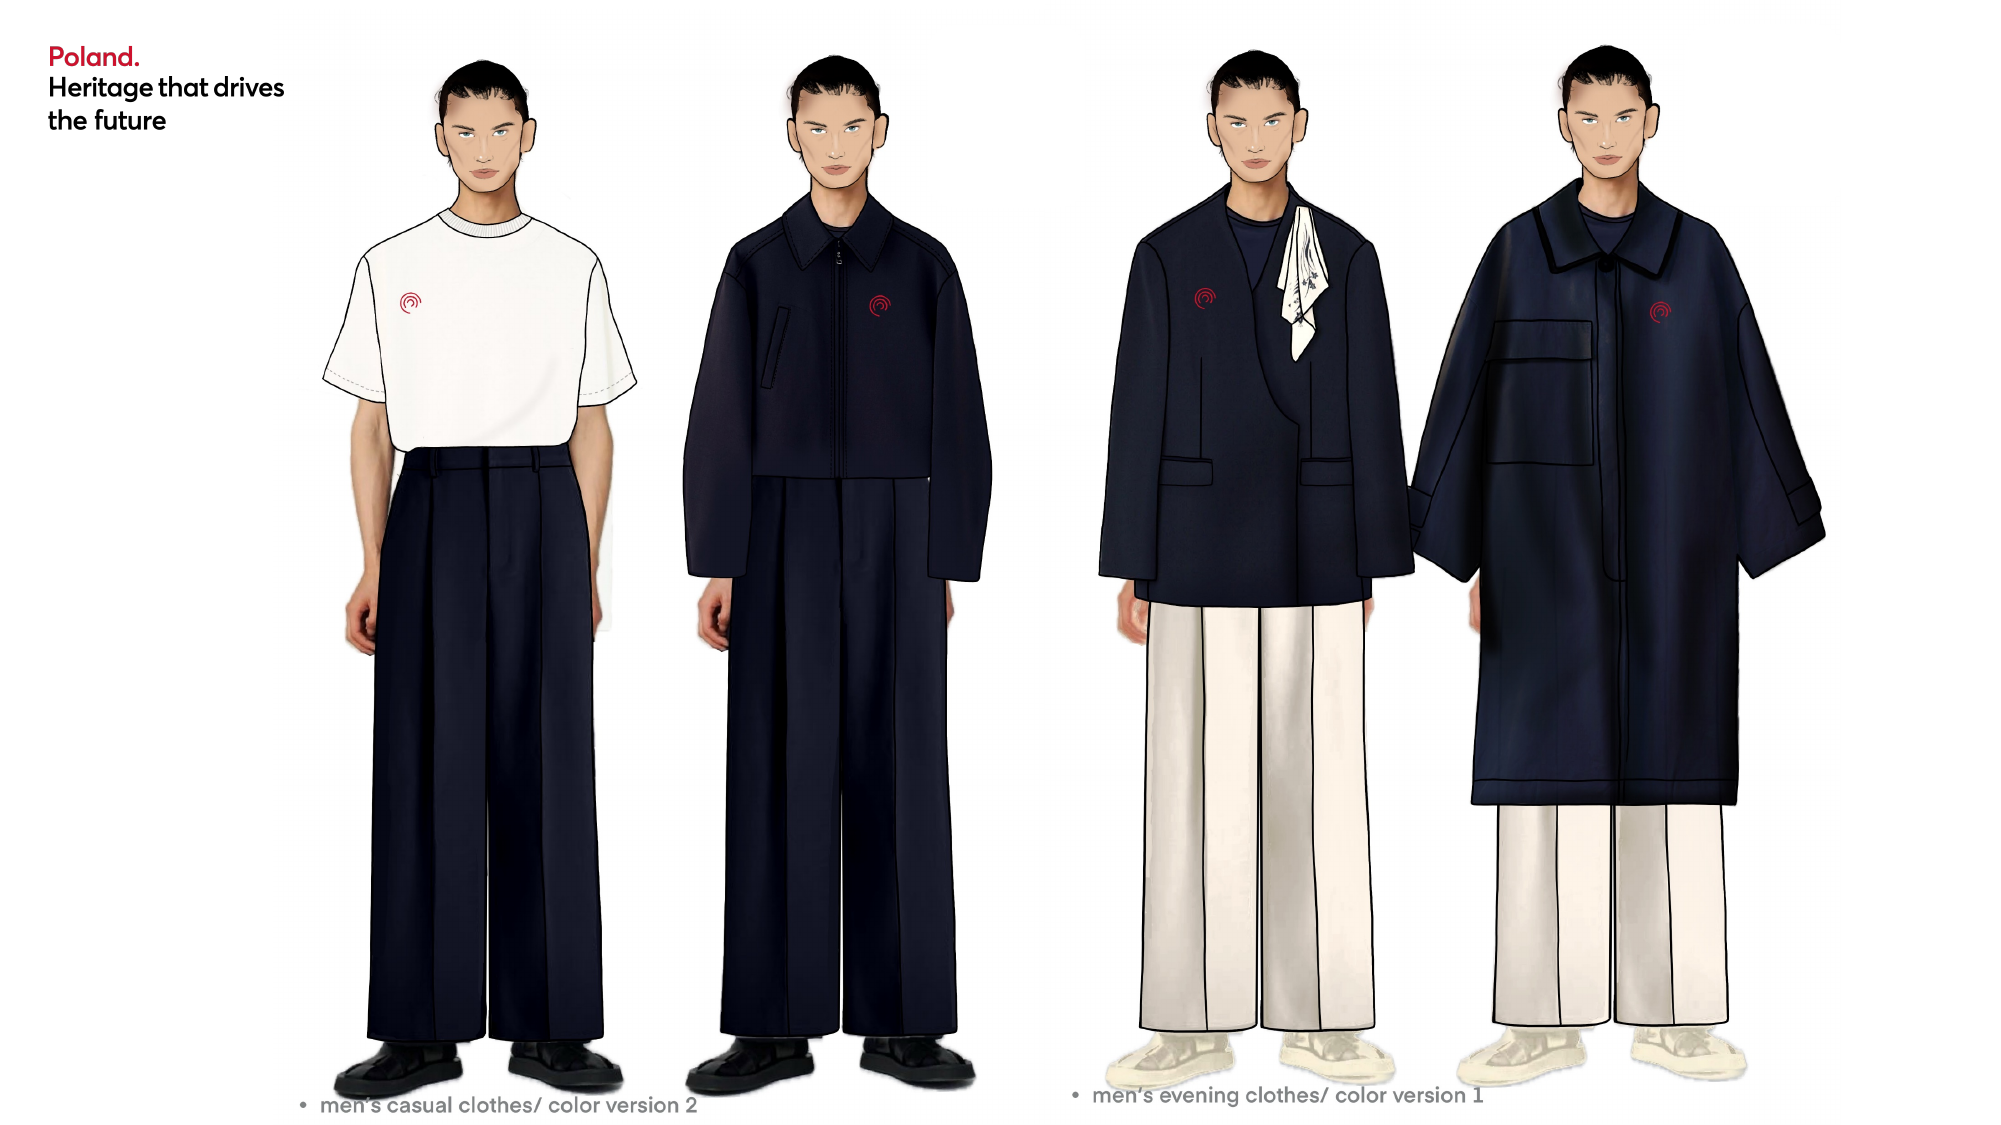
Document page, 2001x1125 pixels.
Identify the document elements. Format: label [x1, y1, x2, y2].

picture [273, 0, 1842, 1125]
text_box [0, 9, 391, 162]
